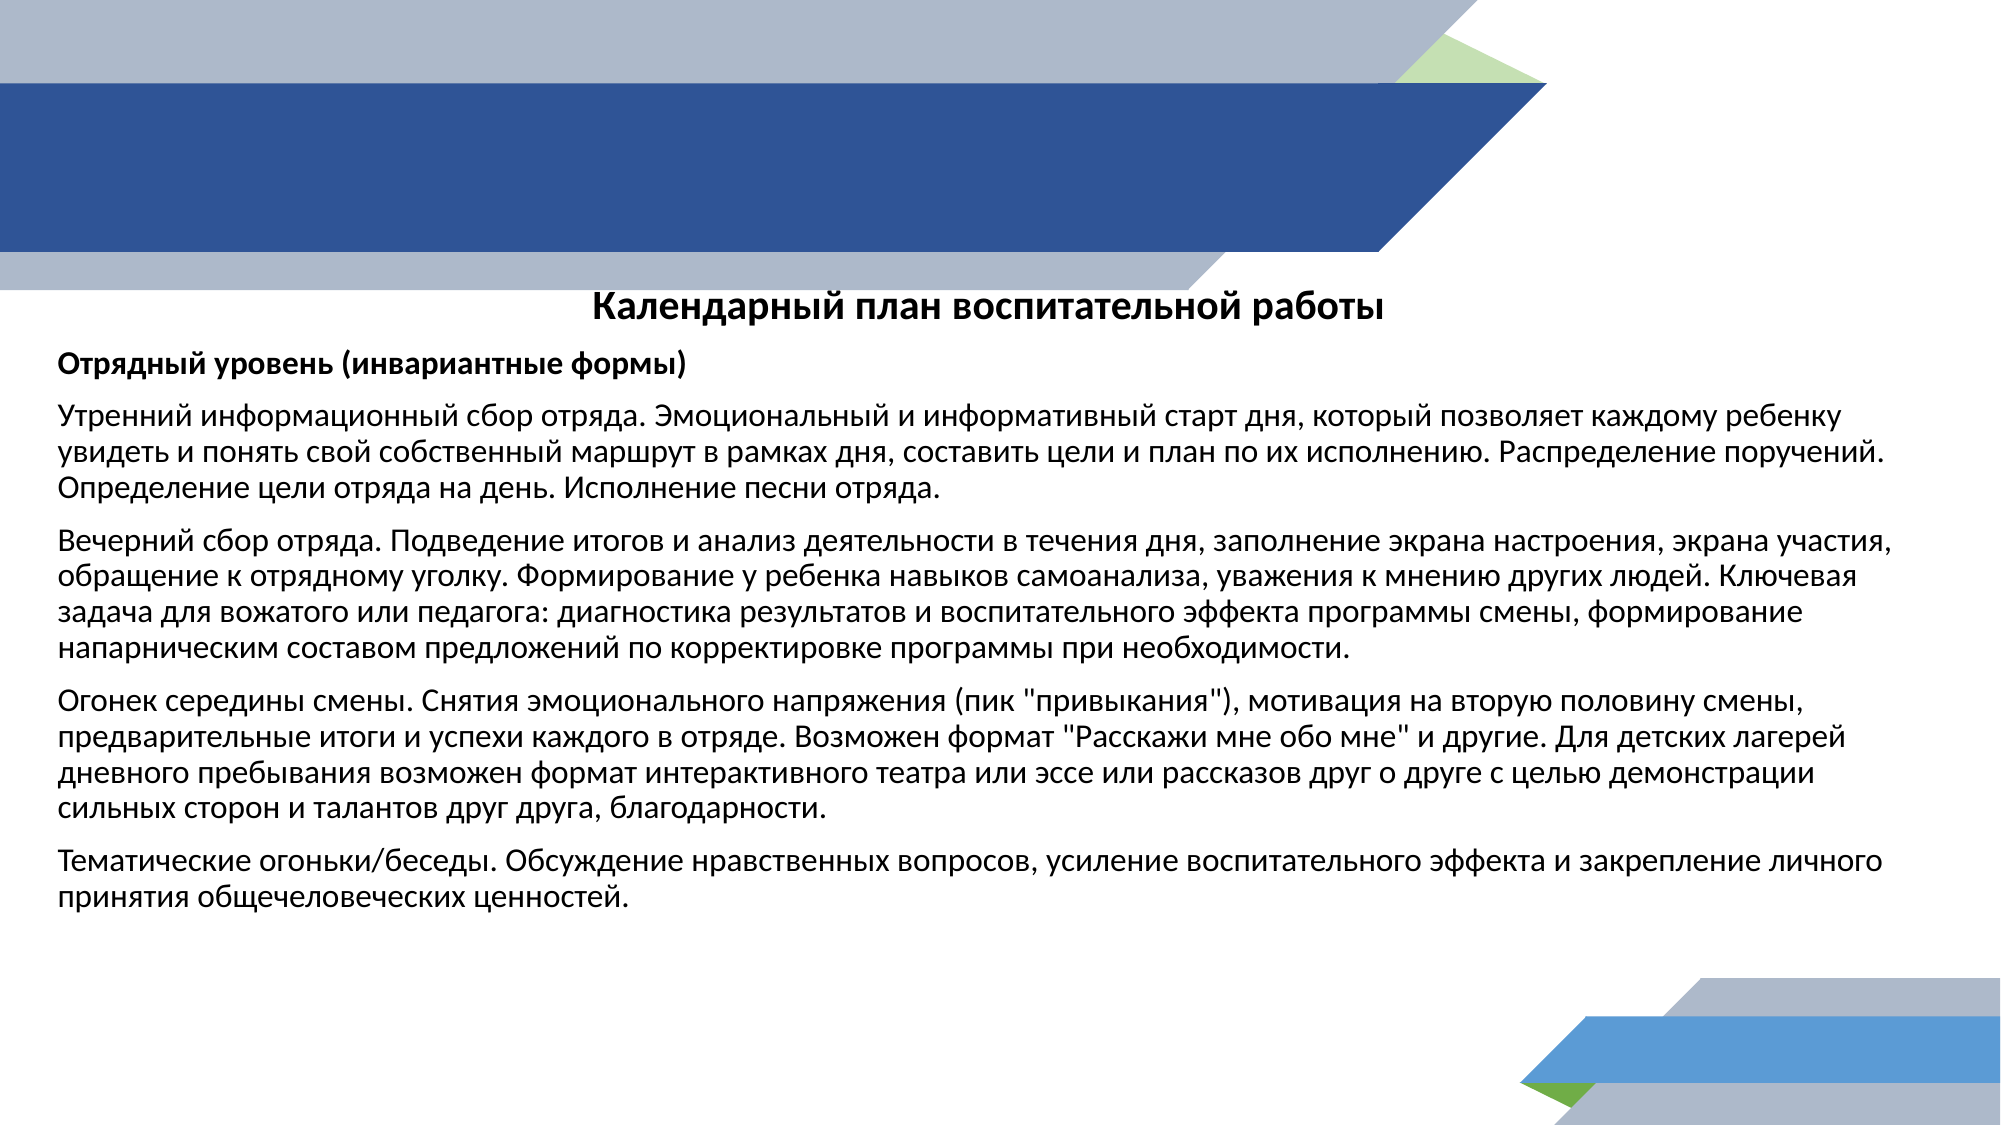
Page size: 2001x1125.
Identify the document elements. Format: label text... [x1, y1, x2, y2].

list Календарный план воспитательной работы Отрядный уровень (инвариантные формы) Утренний информационный сбор отряда. Эмоциональный и информативный старт дня, который позволяет каждому ребенку увидеть и понять свой собственный маршрут в рамках дня, составить цели и план по их исполнению. Распределение поручений. Определение цели отряда на день. Исполнение песни отряда. Вечерний сбор отряда. Подведение итогов и анализ деятельности в течения дня, заполнение экрана настроения, экрана участия, обращение к отрядному уголку. Формирование у ребенка навыков самоанализа, уважения к мнению других людей. Ключевая задача для вожатого или педагога: диагностика результатов и воспитательного эффекта программы смены, формирование напарническим составом предложений по корректировке программы при необходимости. Огонек середины смены. Снятия эмоционального напряжения (пик "привыкания"), мотивация на вторую половину смены, предварительные итоги и успехи каждого в отряде. Возможен формат "Расскажи мне обо мне" и другие. Для детских лагерей дневного пребывания возможен формат интерактивного театра или эссе или рассказов друг о друге с целью демонстрации сильных сторон и талантов друг друга, благодарности. Тематические огоньки/беседы. Обсуждение нравственных вопросов, усиление воспитательного эффекта и закрепление личного принятия общечеловеческих ценностей. [20, 149, 1936, 1125]
